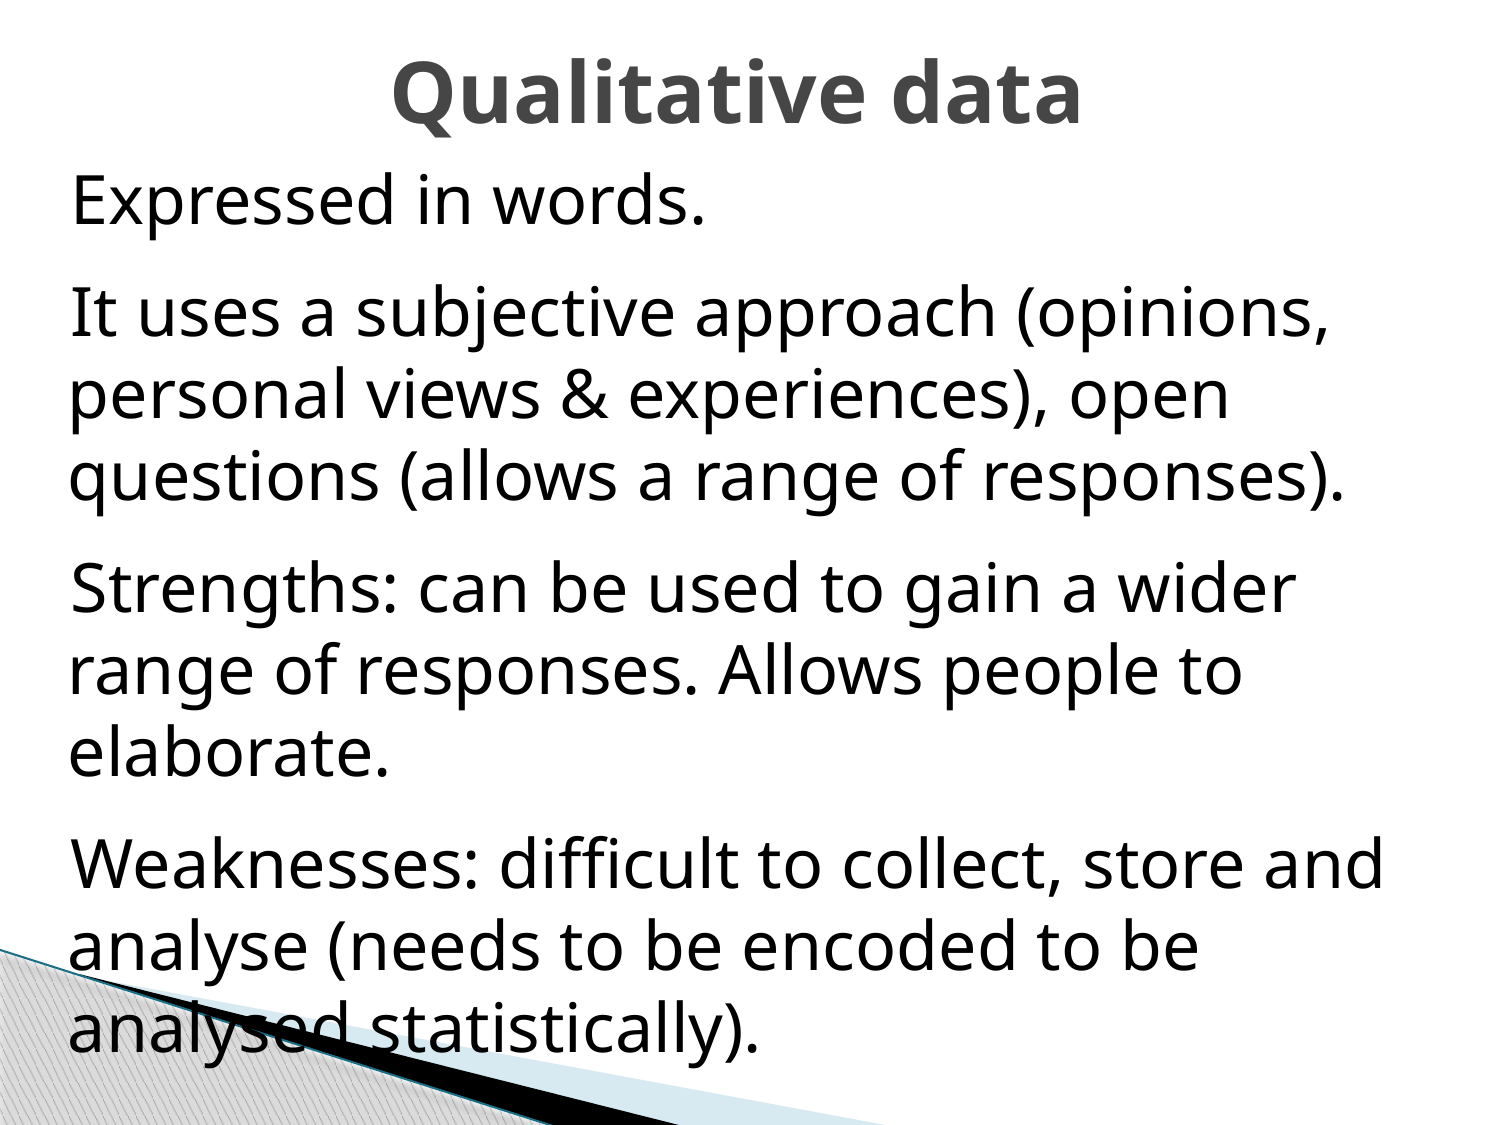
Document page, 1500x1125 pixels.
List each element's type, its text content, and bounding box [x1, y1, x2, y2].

title Qualitative data [100, 0, 1376, 183]
list Expressed in words. It uses a subjective approach (opinions, personal views & experiences), open questions (allows a range of responses). Strengths: can be used to gain a wider range of responses. Allows people to elaborate. Weaknesses: difficult to collect, store and analyse (needs to be encoded to be analysed statistically). [53, 149, 1447, 1083]
